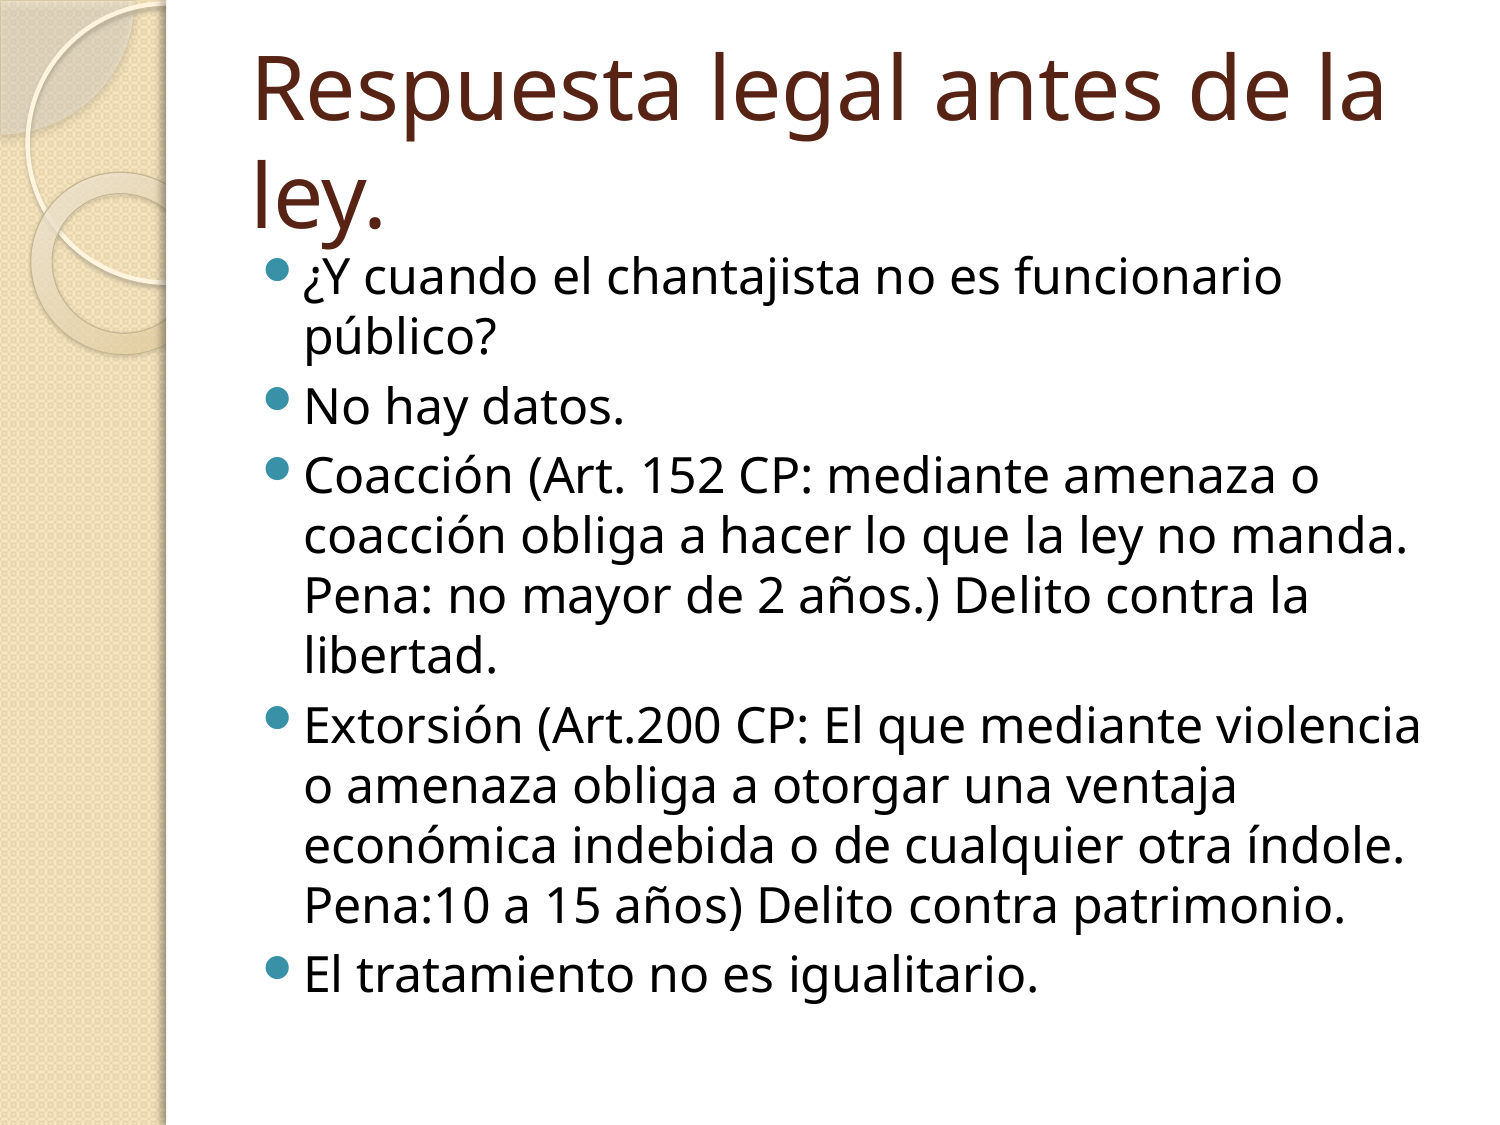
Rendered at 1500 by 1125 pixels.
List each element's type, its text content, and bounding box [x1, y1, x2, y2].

list ¿Y cuando el chantajista no es funcionario público? No hay datos. Coacción (Art. 152 CP: mediante amenaza o coacción obliga a hacer lo que la ley no manda. Pena: no mayor de 2 años.) Delito contra la libertad. Extorsión (Art.200 CP: El que mediante violencia o amenaza obliga a otorgar una ventaja económica indebida o de cualquier otra índole. Pena:10 a 15 años) Delito contra patrimonio. El tratamiento no es igualitario. [235, 237, 1466, 1025]
title Respuesta legal antes de la ley. [235, 45, 1466, 233]
